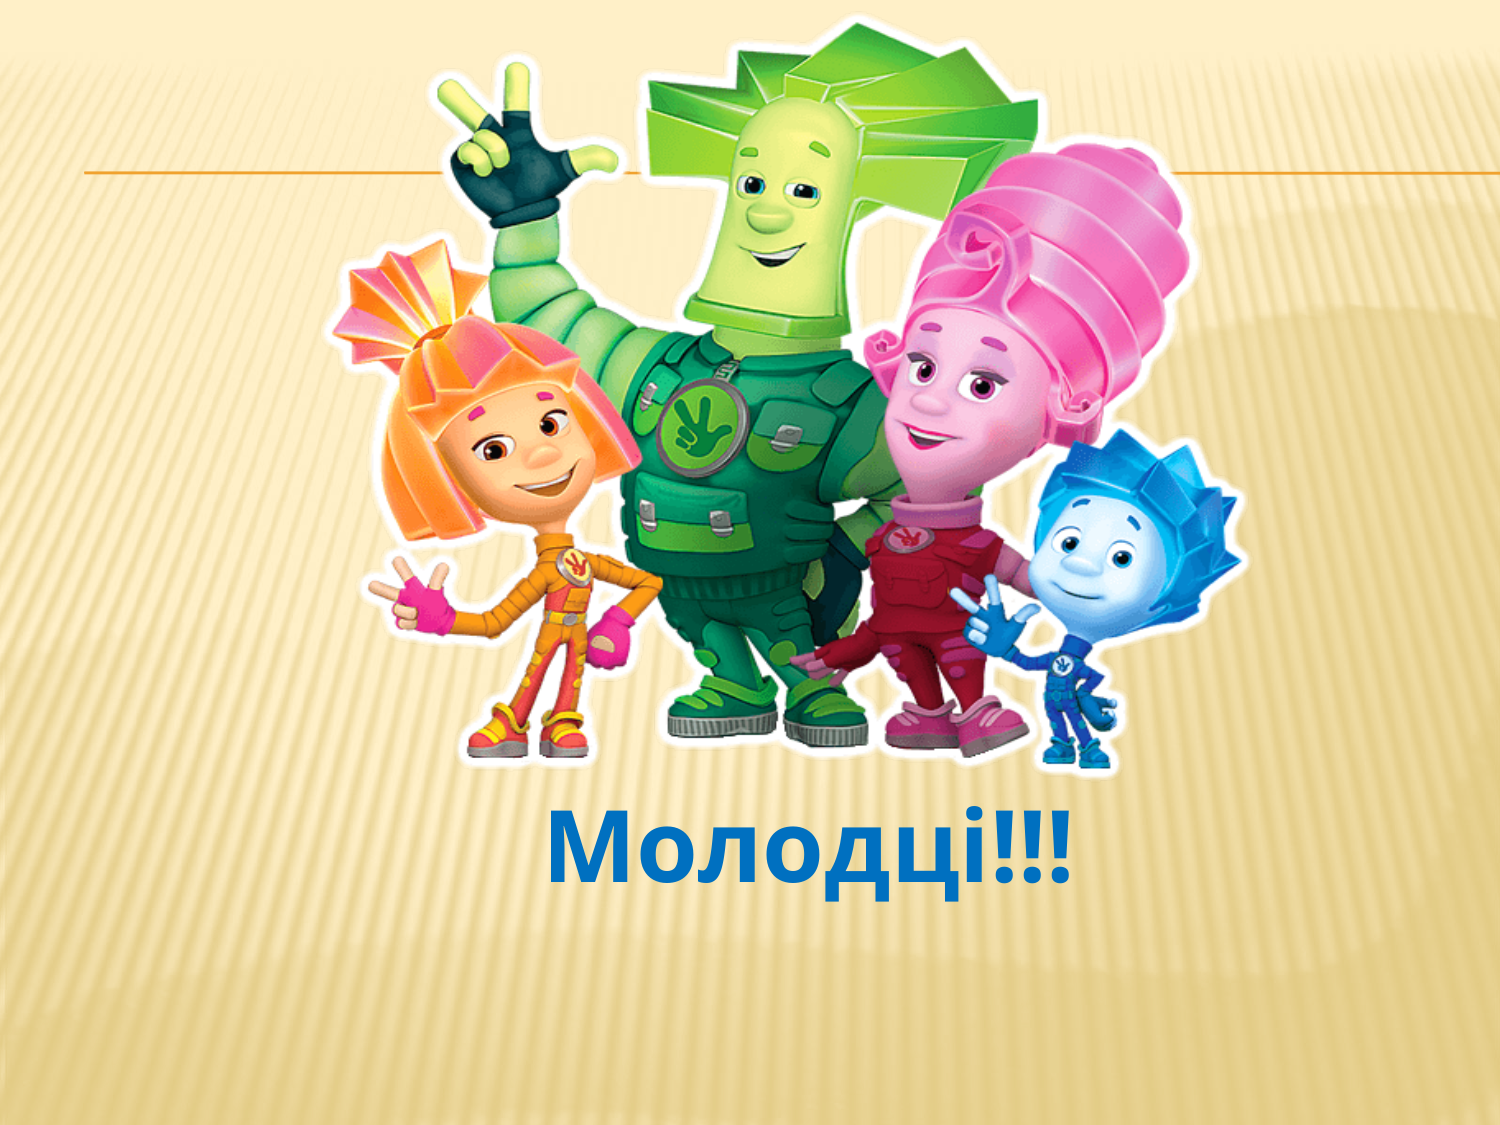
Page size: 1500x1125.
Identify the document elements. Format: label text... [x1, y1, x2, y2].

text_box Молодці!!! [312, 805, 1306, 910]
picture [241, 0, 1308, 788]
